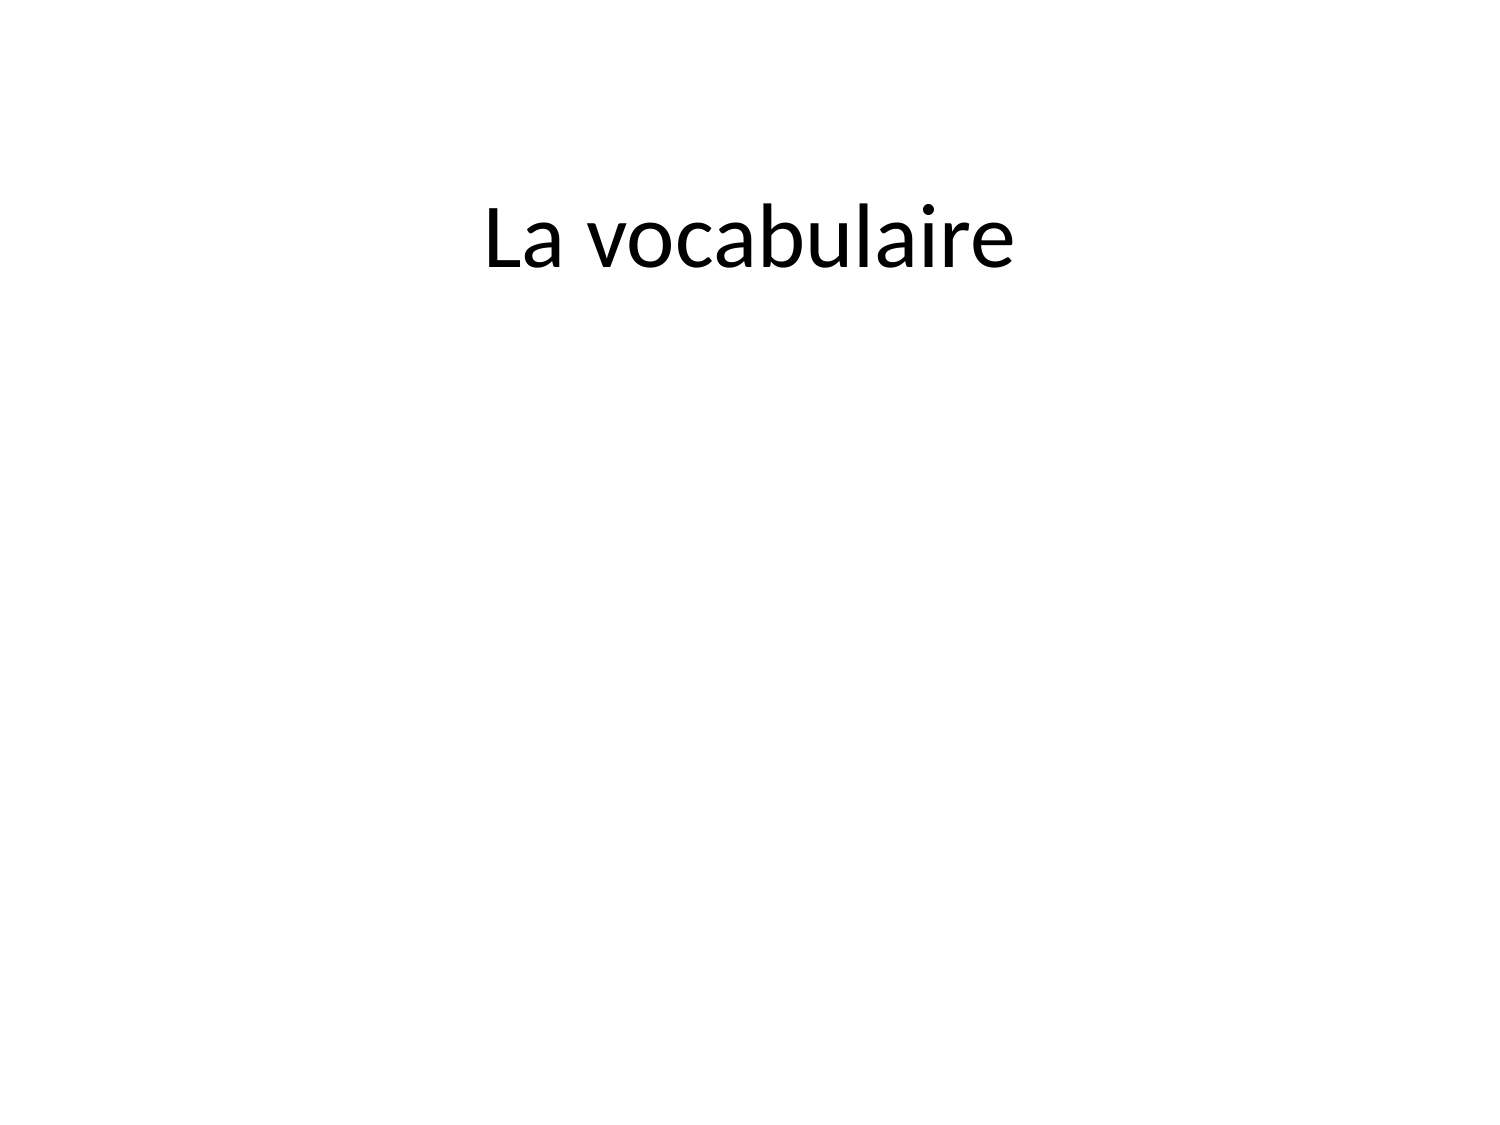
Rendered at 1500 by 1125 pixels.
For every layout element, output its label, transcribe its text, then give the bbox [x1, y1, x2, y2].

title La vocabulaire [75, 137, 1425, 325]
